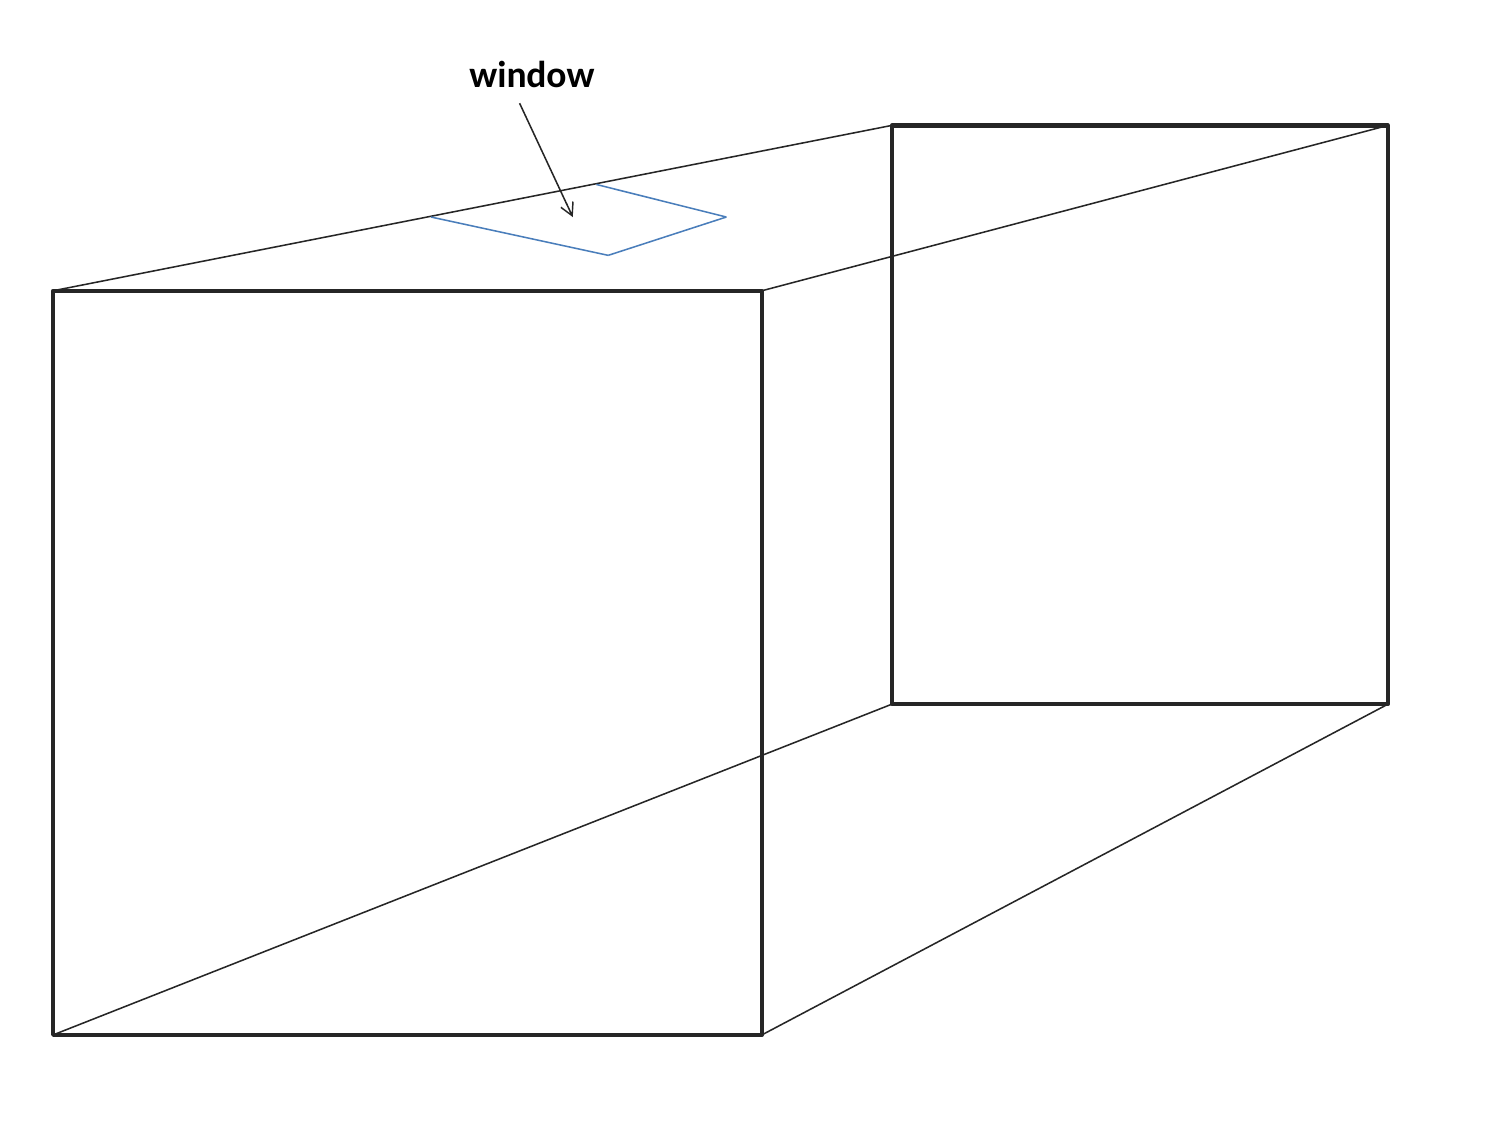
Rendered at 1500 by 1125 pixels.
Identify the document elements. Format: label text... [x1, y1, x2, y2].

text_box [519, 103, 573, 218]
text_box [596, 184, 727, 218]
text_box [430, 216, 602, 256]
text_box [52, 125, 1389, 1036]
text_box window [454, 42, 626, 103]
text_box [607, 216, 727, 256]
